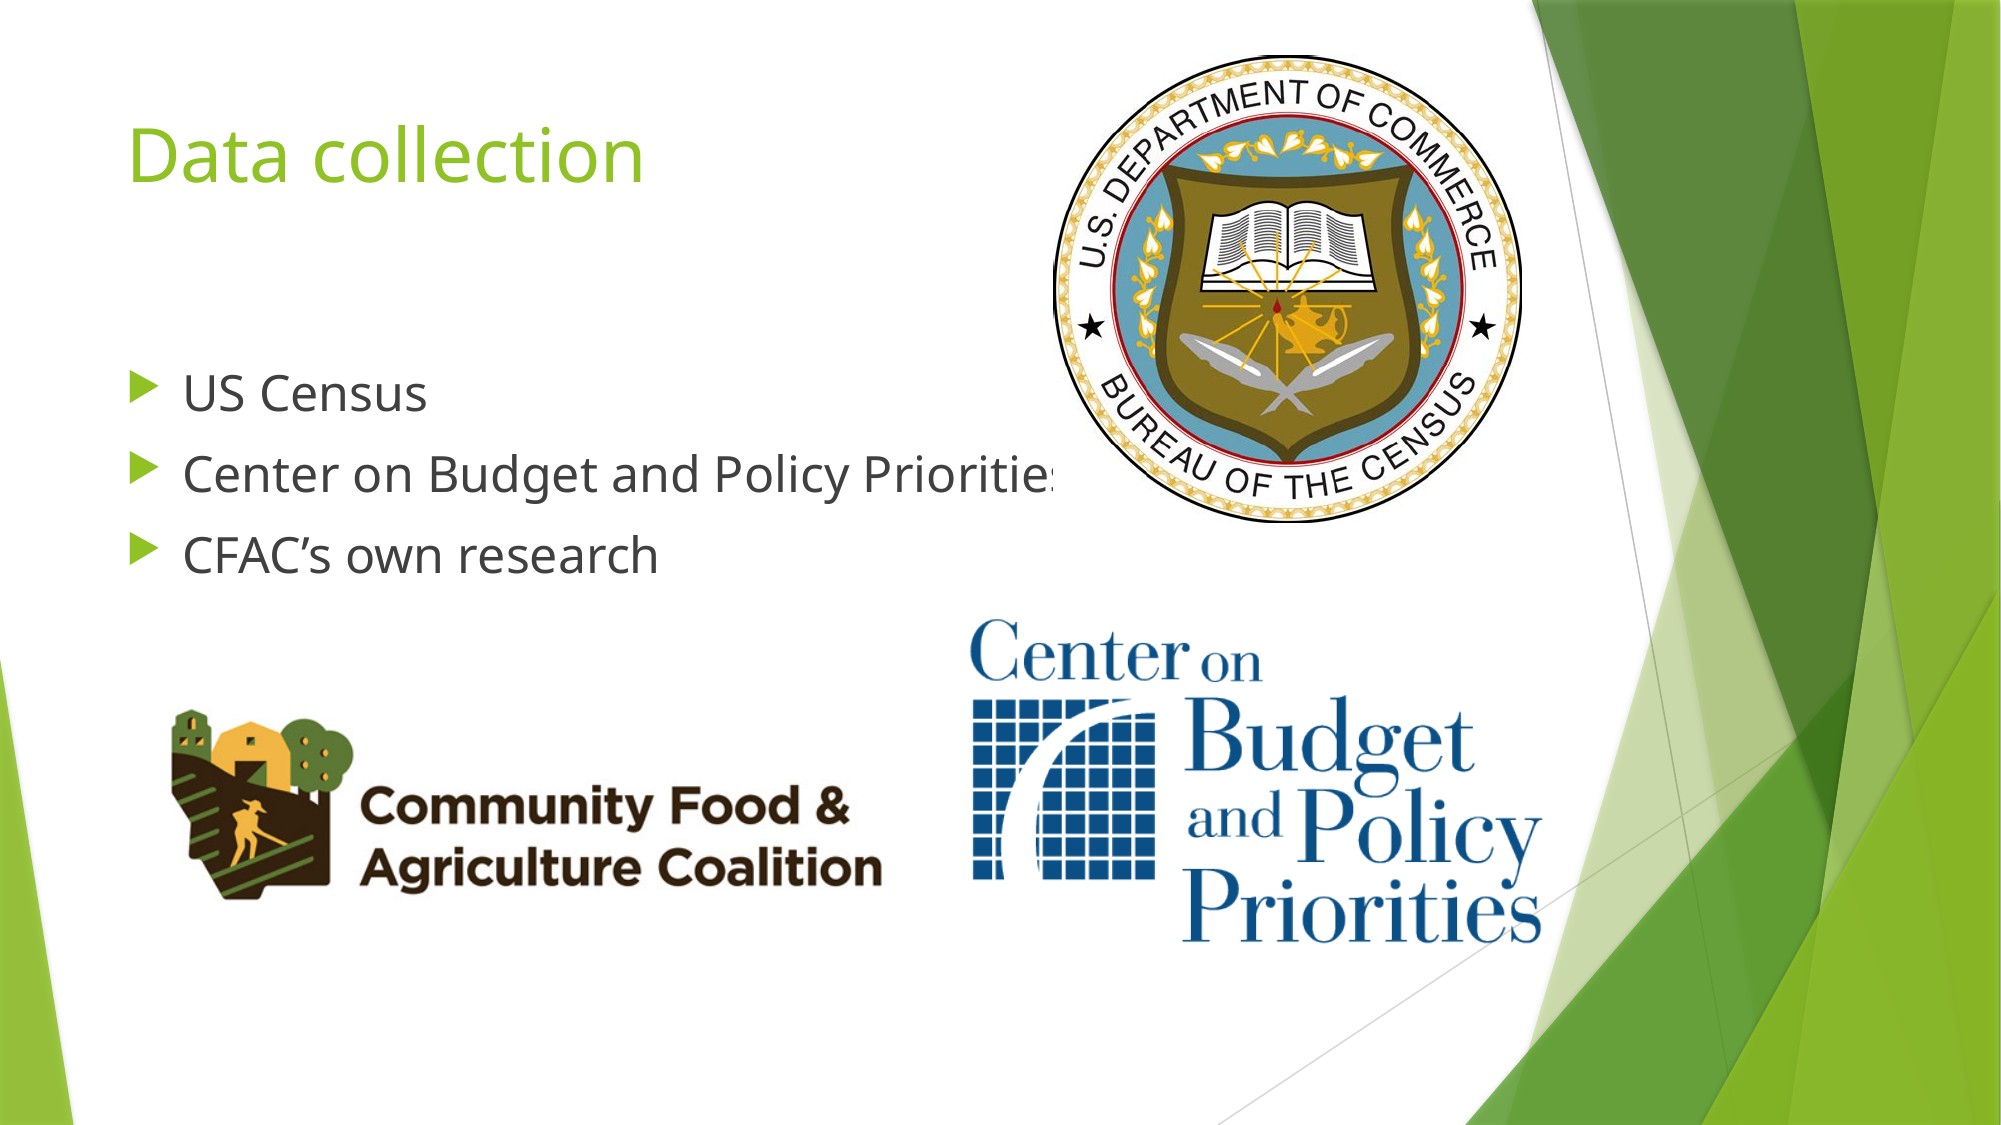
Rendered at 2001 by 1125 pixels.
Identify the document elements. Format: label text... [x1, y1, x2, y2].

picture [1053, 54, 1522, 524]
picture [110, 672, 896, 930]
title Data collection [111, 99, 1048, 317]
picture [961, 613, 1553, 950]
list US Census Center on Budget and Policy Priorities CFAC’s own research [111, 354, 1522, 992]
